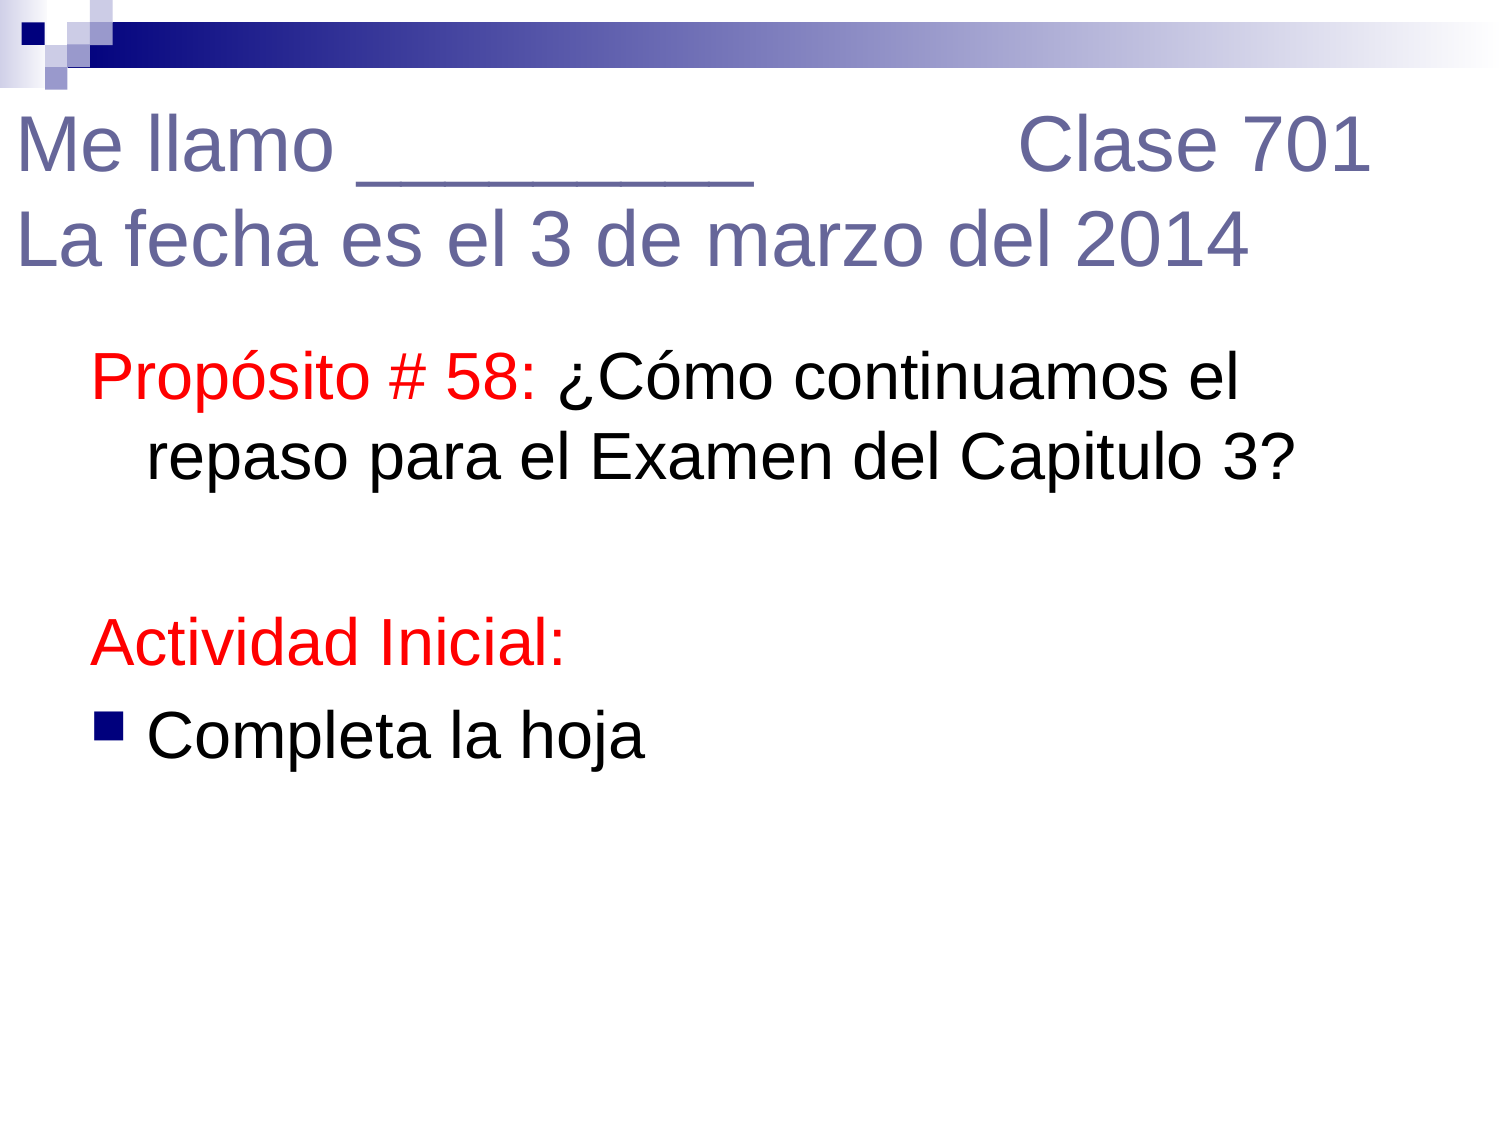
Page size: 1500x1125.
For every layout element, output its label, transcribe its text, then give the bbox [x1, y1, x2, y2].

title Me llamo _________ Clase 701 La fecha es el 3 de marzo del 2014 [0, 75, 1500, 300]
list Propósito # 58: ¿Cómo continuamos el repaso para el Examen del Capitulo 3? Actividad Inicial: Completa la hoja [75, 324, 1425, 963]
